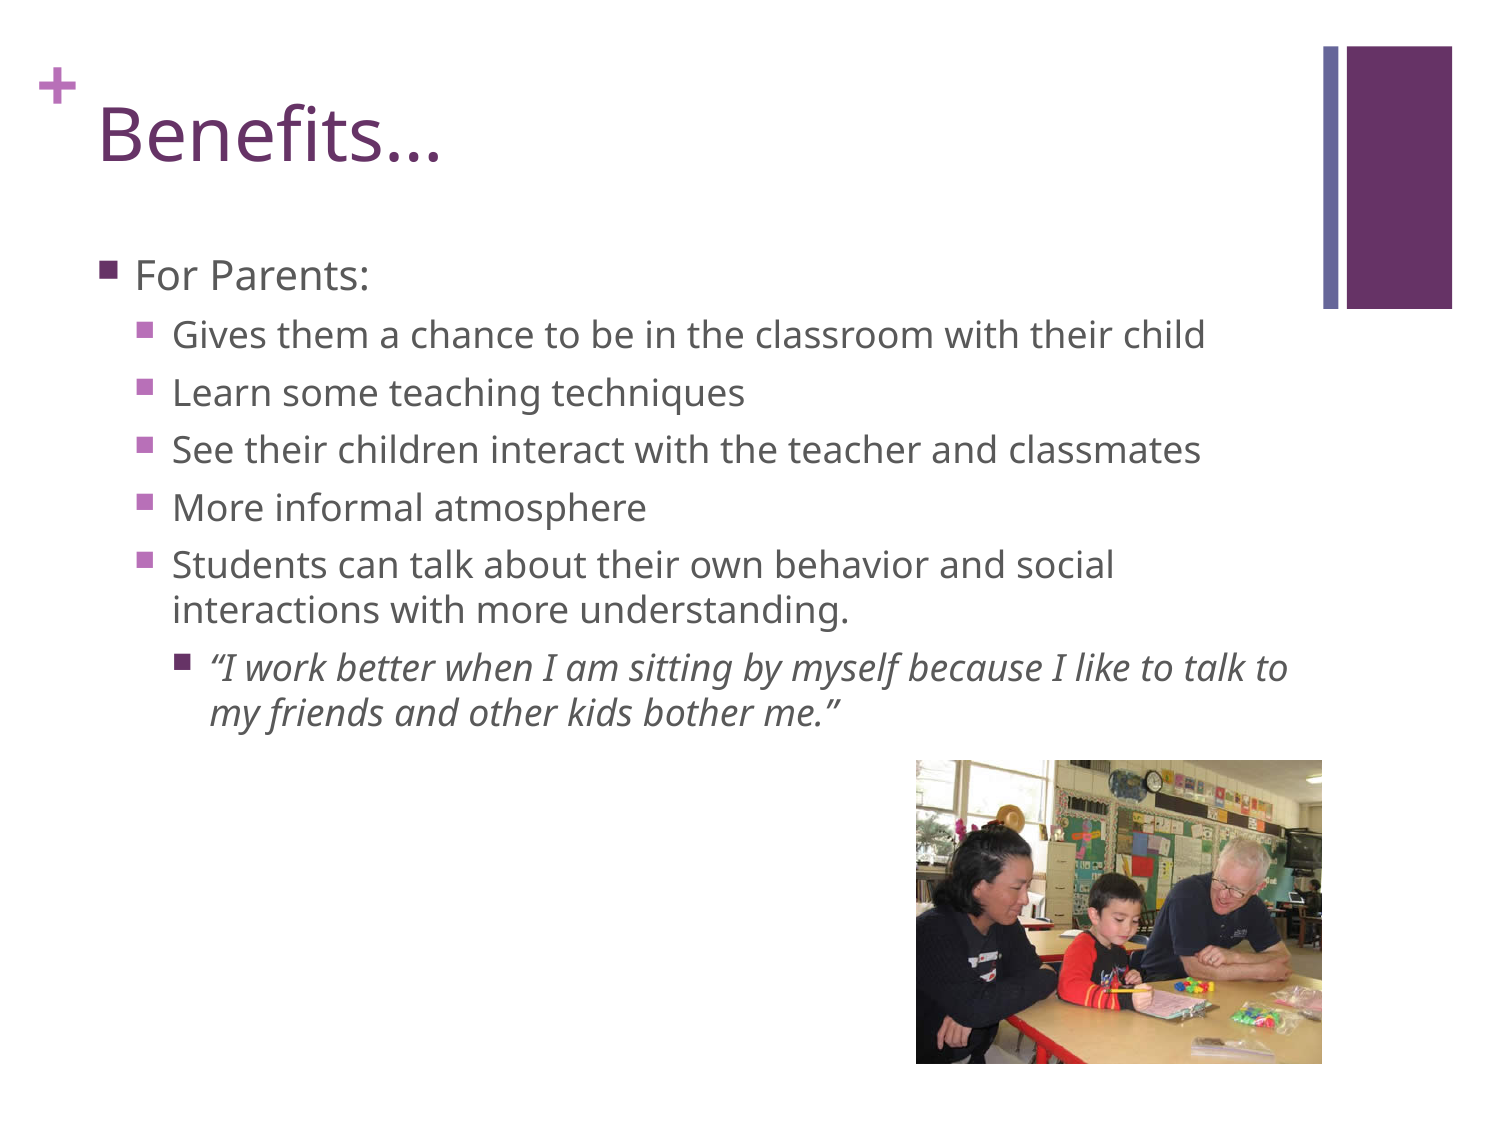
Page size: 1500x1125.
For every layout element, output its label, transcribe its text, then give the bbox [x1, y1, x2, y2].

list For Parents: Gives them a chance to be in the classroom with their child Learn some teaching techniques See their children interact with the teacher and classmates More informal atmosphere Students can talk about their own behavior and social interactions with more understanding. “I work better when I am sitting by myself because I like to talk to my friends and other kids bother me.” [81, 241, 1322, 922]
picture [916, 760, 1322, 1065]
title Benefits… [81, 79, 1322, 241]
